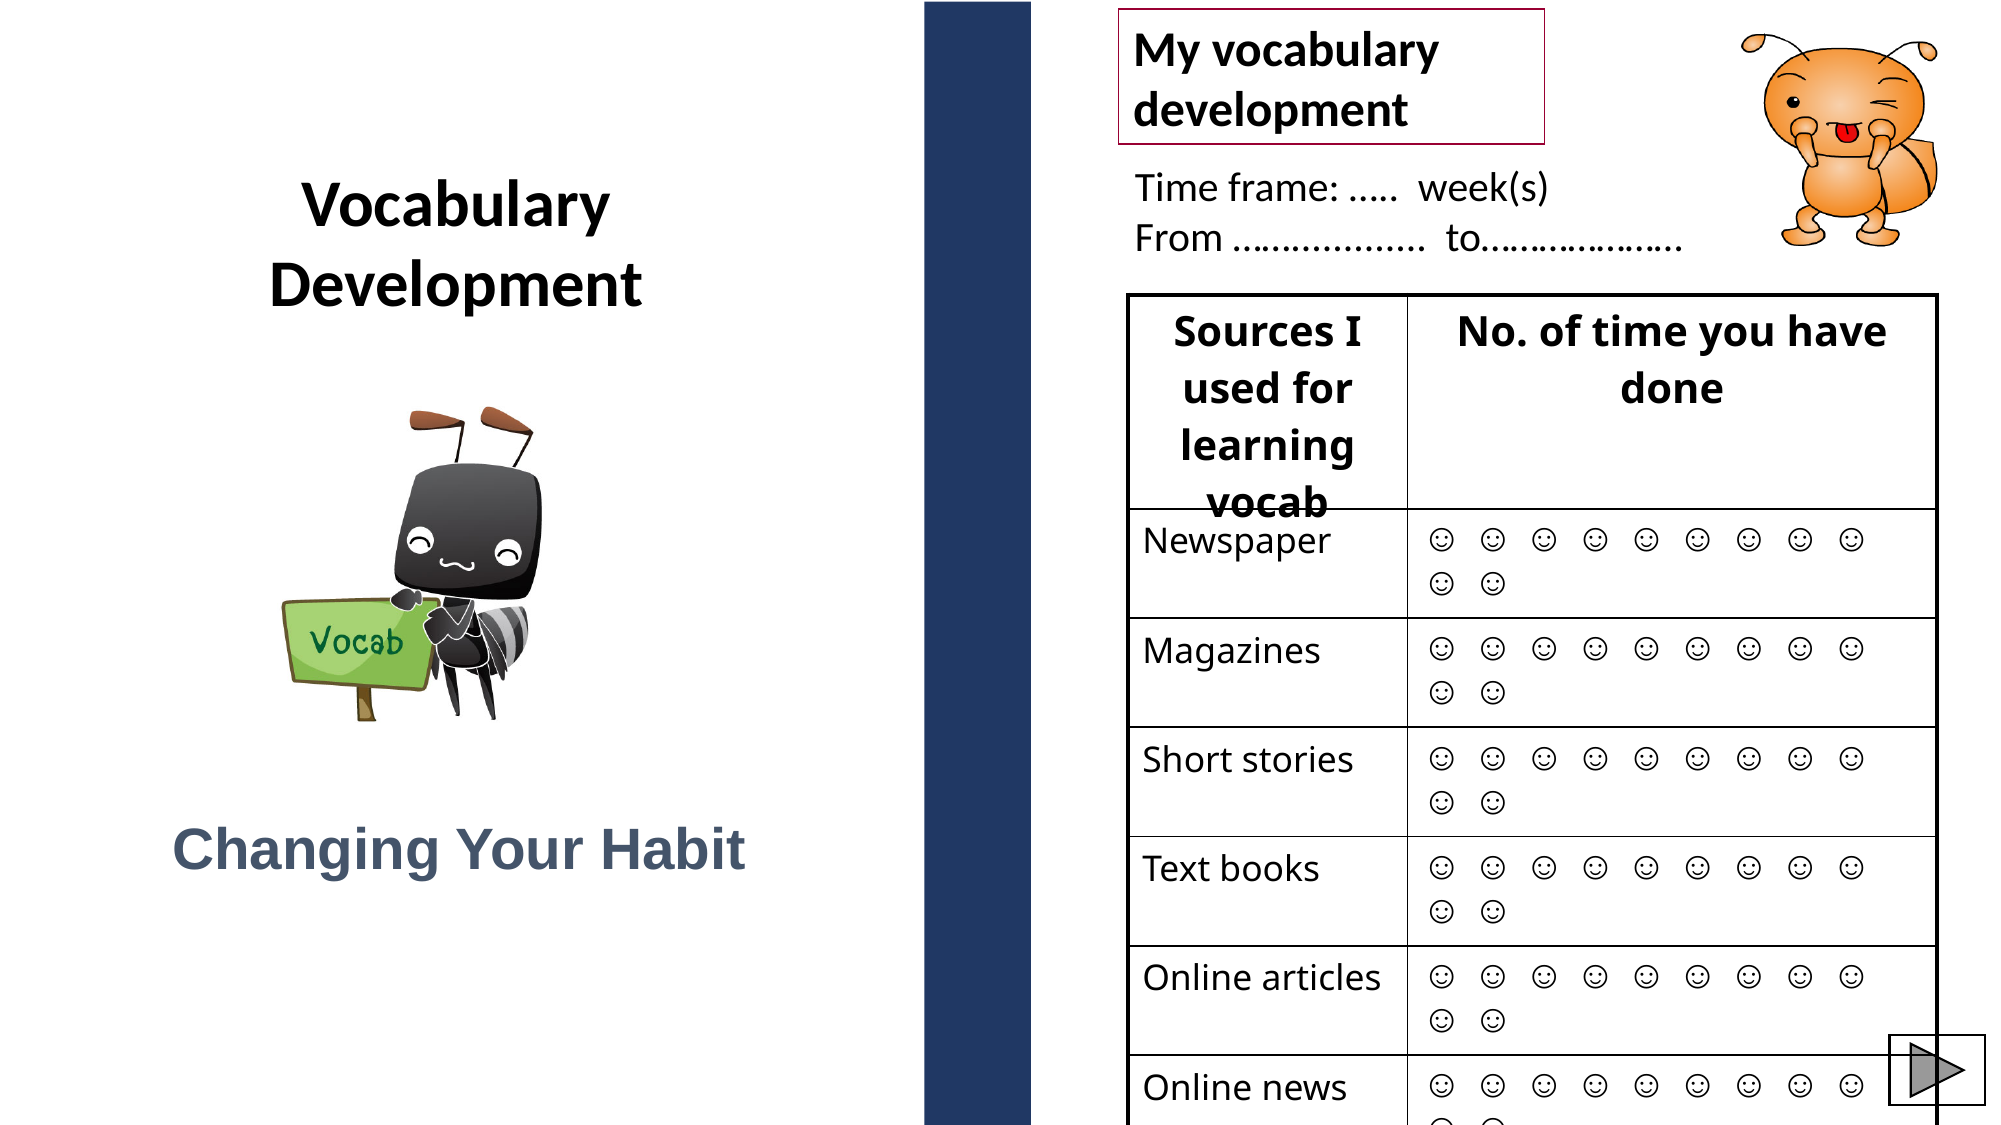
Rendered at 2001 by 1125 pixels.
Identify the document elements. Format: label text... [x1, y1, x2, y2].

table_header Sources I used for learning vocab [1130, 297, 1407, 508]
table_cell ☺ ☺ ☺ ☺ ☺ ☺ ☺ ☺ ☺ ☺ ☺ [1408, 1056, 1935, 1125]
table_cell ☺ ☺ ☺ ☺ ☺ ☺ ☺ ☺ ☺ ☺ ☺ [1408, 619, 1935, 726]
picture [1741, 33, 1938, 254]
table_cell Magazines [1130, 619, 1407, 726]
text_box [1939, 1034, 1986, 1106]
table_cell ☺ ☺ ☺ ☺ ☺ ☺ ☺ ☺ ☺ ☺ ☺ [1408, 837, 1935, 945]
table_cell ☺ ☺ ☺ ☺ ☺ ☺ ☺ ☺ ☺ ☺ ☺ [1408, 728, 1935, 836]
text_box [923, 1, 1032, 1125]
table_cell Short stories [1130, 728, 1407, 836]
text_box My vocabulary development [1118, 9, 1545, 144]
table_header No. of time you have done [1408, 297, 1935, 508]
picture [157, 369, 676, 759]
table_cell Online news [1130, 1056, 1407, 1125]
text_box Time frame: ….. week(s) From ……............. to………………… [1118, 151, 1938, 268]
table_cell Text books [1130, 837, 1407, 945]
table_cell ☺ ☺ ☺ ☺ ☺ ☺ ☺ ☺ ☺ ☺ ☺ [1408, 510, 1935, 617]
table_cell Online articles [1130, 947, 1407, 1054]
text_box Changing Your Habit [77, 839, 858, 960]
table_cell ☺ ☺ ☺ ☺ ☺ ☺ ☺ ☺ ☺ ☺ ☺ [1408, 947, 1935, 1054]
table_cell Newspaper [1130, 510, 1407, 617]
text_box Vocabulary Development [94, 151, 819, 328]
